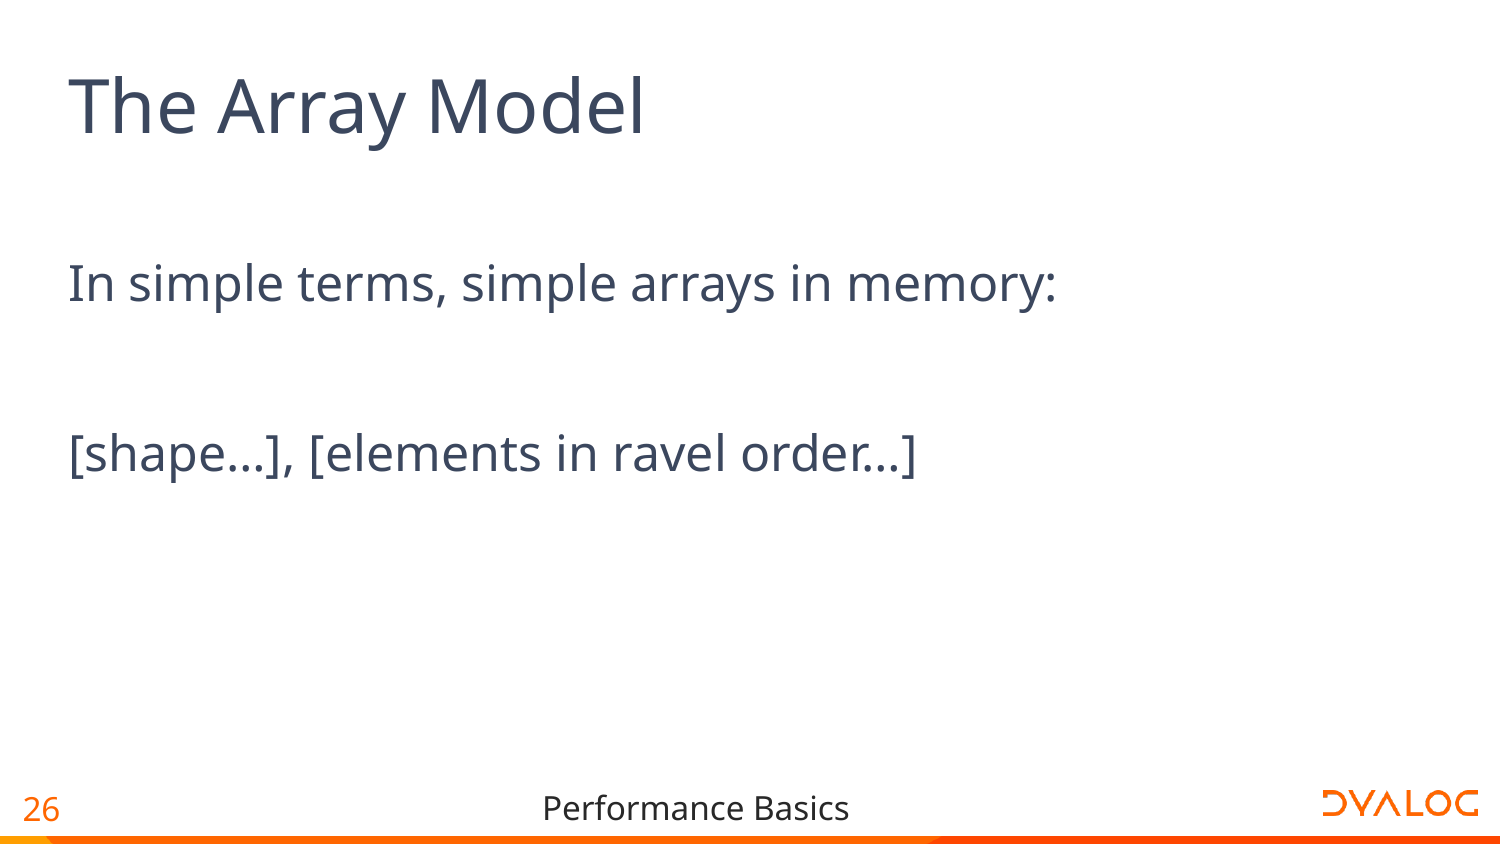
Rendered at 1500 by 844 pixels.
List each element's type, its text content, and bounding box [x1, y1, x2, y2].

list In simple terms, simple arrays in memory: [shape…], [elements in ravel order…] [53, 244, 1443, 740]
picture [1323, 790, 1478, 816]
title The Array Model [53, 43, 1121, 157]
picture [0, 836, 1500, 844]
